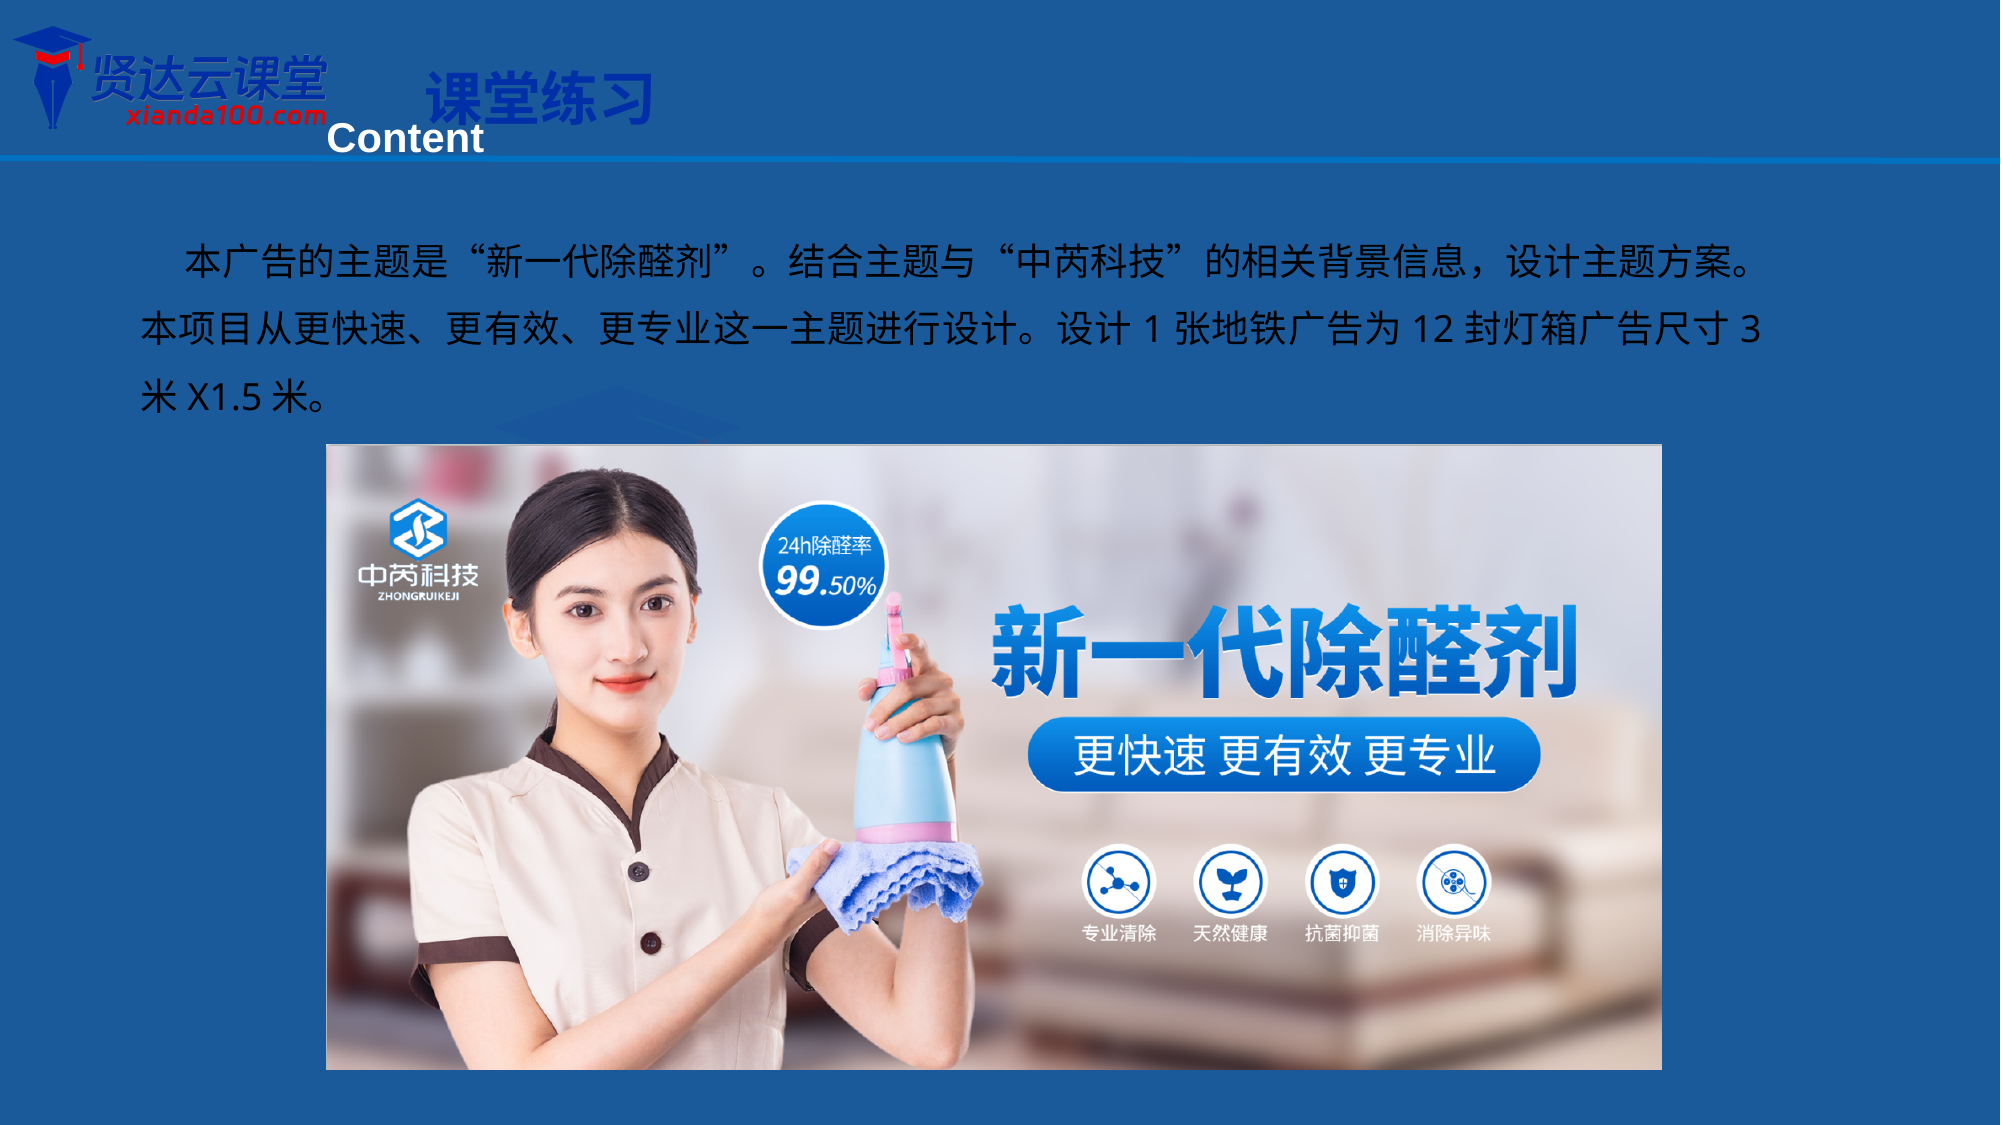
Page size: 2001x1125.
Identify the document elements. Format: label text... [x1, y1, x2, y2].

text_box 课堂练习 [409, 54, 883, 140]
picture [0, 7, 353, 155]
text_box 本广告的主题是“新一代除醛剂”。结合主题与“中芮科技”的相关背景信息，设计主题方案。本项目从更快速、更有效、更专业这一主题进行设计。设计1张地铁广告为12封灯箱广告尺寸3米X1.5米。 [125, 208, 1786, 426]
text_box Content [311, 103, 767, 169]
picture [326, 444, 1663, 1071]
